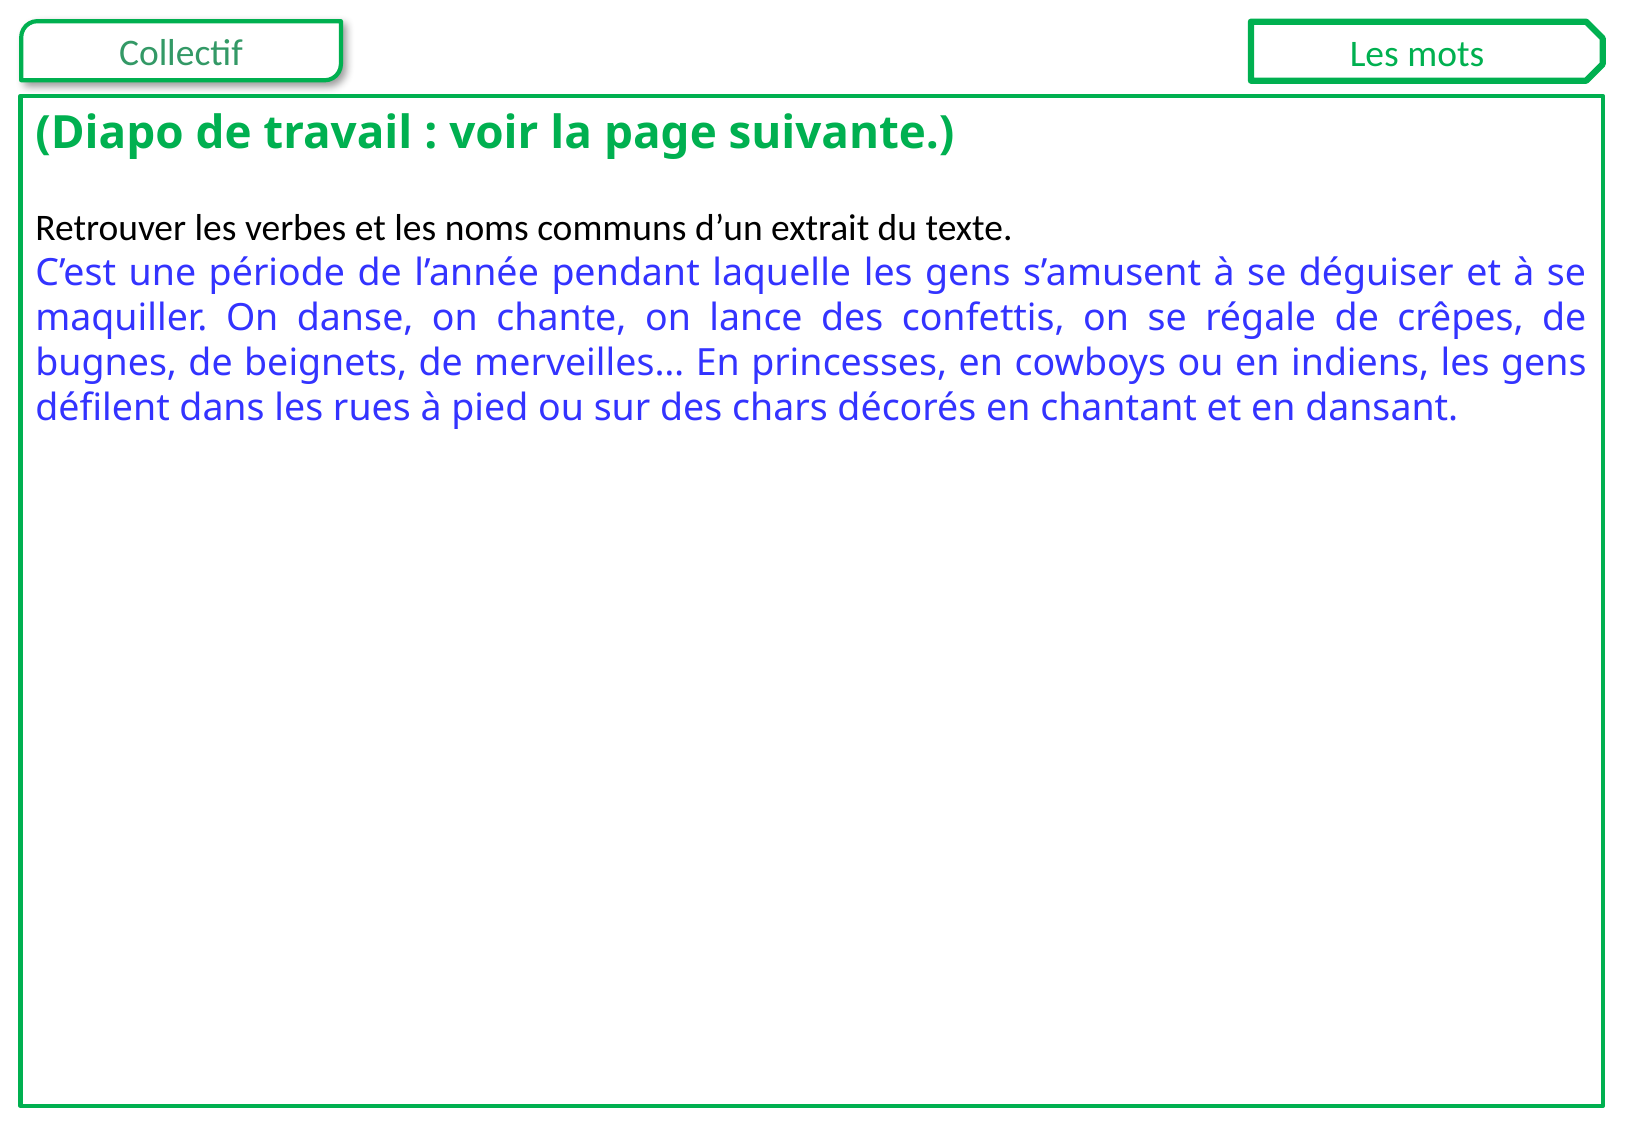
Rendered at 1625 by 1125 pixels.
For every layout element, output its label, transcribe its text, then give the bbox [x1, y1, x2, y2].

list (Diapo de travail : voir la page suivante.) Retrouver les verbes et les noms communs d’un extrait du texte. C’est une période de l’année pendant laquelle les gens s’amusent à se déguiser et à se maquiller. On danse, on chante, on lance des confettis, on se régale de crêpes, de bugnes, de beignets, de merveilles… En princesses, en cowboys ou en indiens, les gens défilent dans les rues à pied ou sur des chars décorés en chantant et en dansant. [18, 94, 1605, 1108]
list Les mots [1250, 21, 1584, 81]
